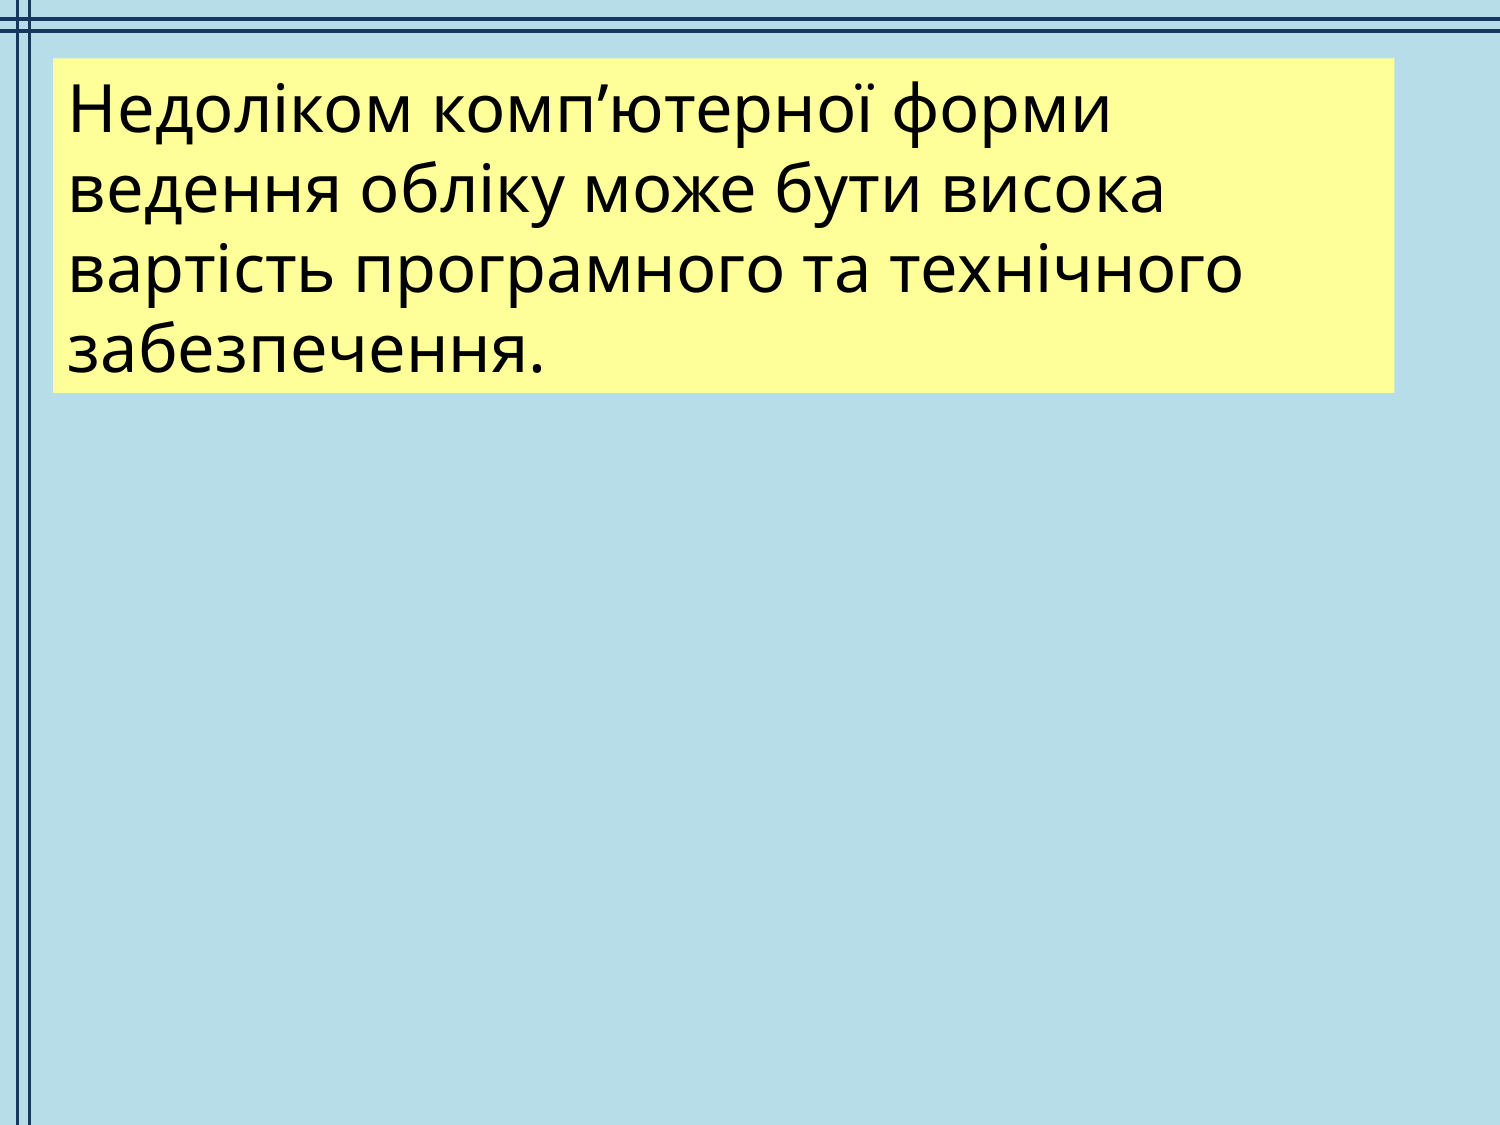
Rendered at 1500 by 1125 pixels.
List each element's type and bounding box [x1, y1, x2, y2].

text_box [0, 0, 1500, 1125]
